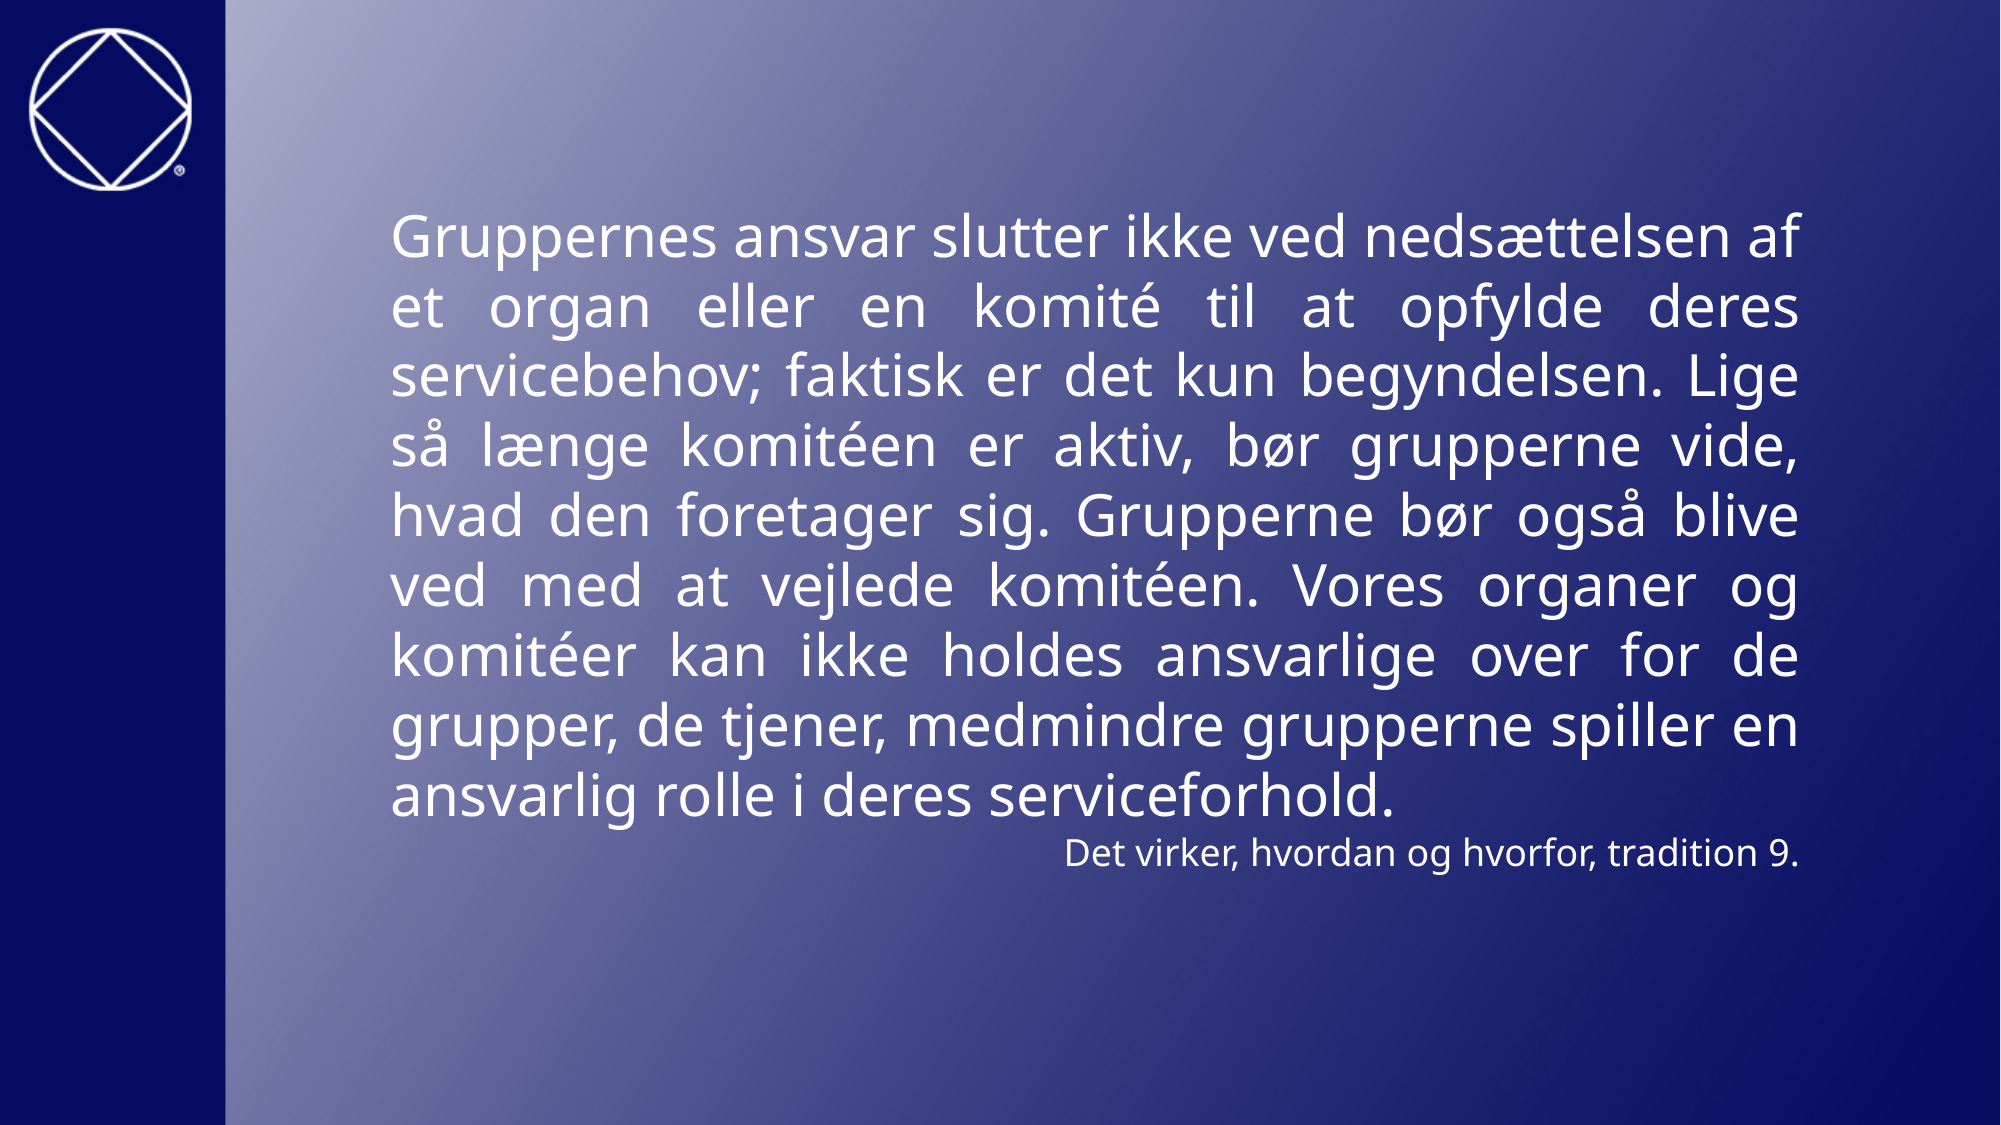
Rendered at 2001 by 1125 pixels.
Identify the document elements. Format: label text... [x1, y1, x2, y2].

picture [0, 0, 2001, 1125]
text_box Gruppernes ansvar slutter ikke ved nedsættelsen af et organ eller en komité til at opfylde deres servicebehov; faktisk er det kun begyndelsen. Lige så længe komitéen er aktiv, bør grupperne vide, hvad den foretager sig. Grupperne bør også blive ved med at vejlede komitéen. Vores organer og komitéer kan ikke holdes ansvarlige over for de grupper, de tjener, medmindre grupperne spiller en ansvarlig rolle i deres serviceforhold. Det virker, hvordan og hvorfor, tradition 9. [376, 191, 1816, 881]
